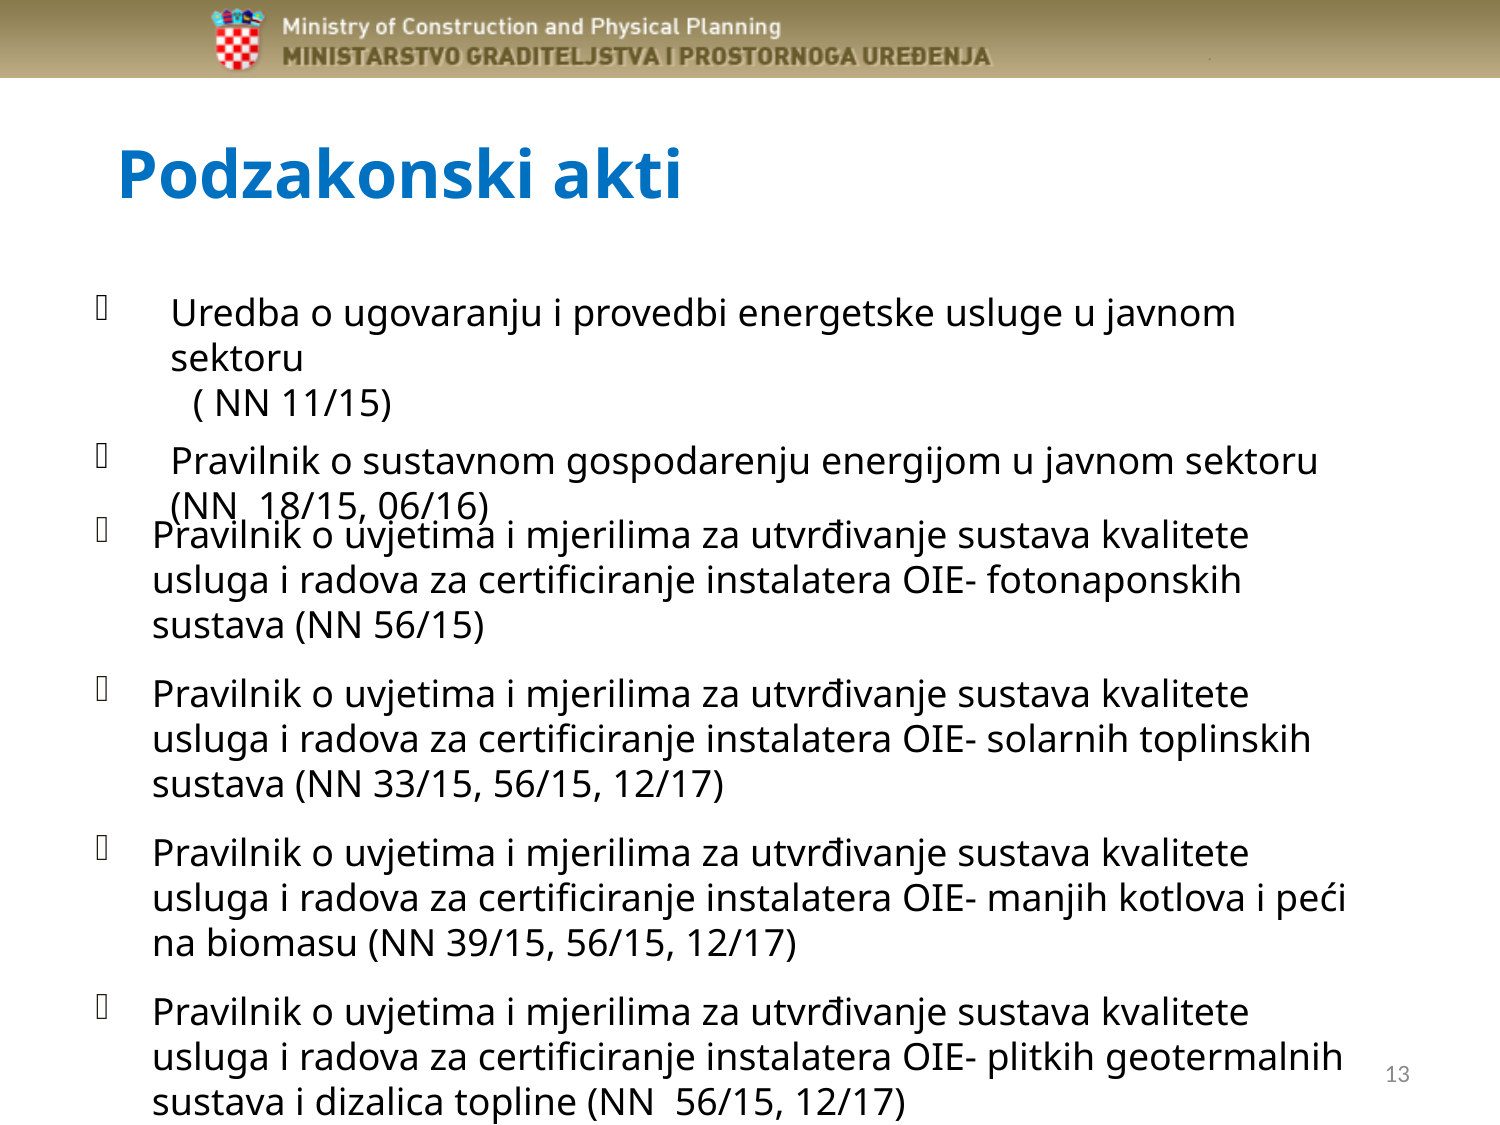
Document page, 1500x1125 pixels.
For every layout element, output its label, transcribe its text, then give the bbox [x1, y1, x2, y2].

title Podzakonski akti [69, 87, 732, 266]
text_box Uredba o ugovaranju i provedbi energetske usluge u javnom sektoru ( NN 11/15) Pravilnik o sustavnom gospodarenju energijom u javnom sektoru (NN 18/15, 06/16) [80, 281, 1382, 535]
list Pravilnik o uvjetima i mjerilima za utvrđivanje sustava kvalitete usluga i radova za certificiranje instalatera OIE- fotonaponskih sustava (NN 56/15) Pravilnik o uvjetima i mjerilima za utvrđivanje sustava kvalitete usluga i radova za certificiranje instalatera OIE- solarnih toplinskih sustava (NN 33/15, 56/15, 12/17) Pravilnik o uvjetima i mjerilima za utvrđivanje sustava kvalitete usluga i radova za certificiranje instalatera OIE- manjih kotlova i peći na biomasu (NN 39/15, 56/15, 12/17) Pravilnik o uvjetima i mjerilima za utvrđivanje sustava kvalitete usluga i radova za certificiranje instalatera OIE- plitkih geotermalnih sustava i dizalica topline (NN 56/15, 12/17) [80, 535, 1382, 1106]
slide_number 13 [1074, 1042, 1425, 1103]
picture [0, 0, 1500, 79]
